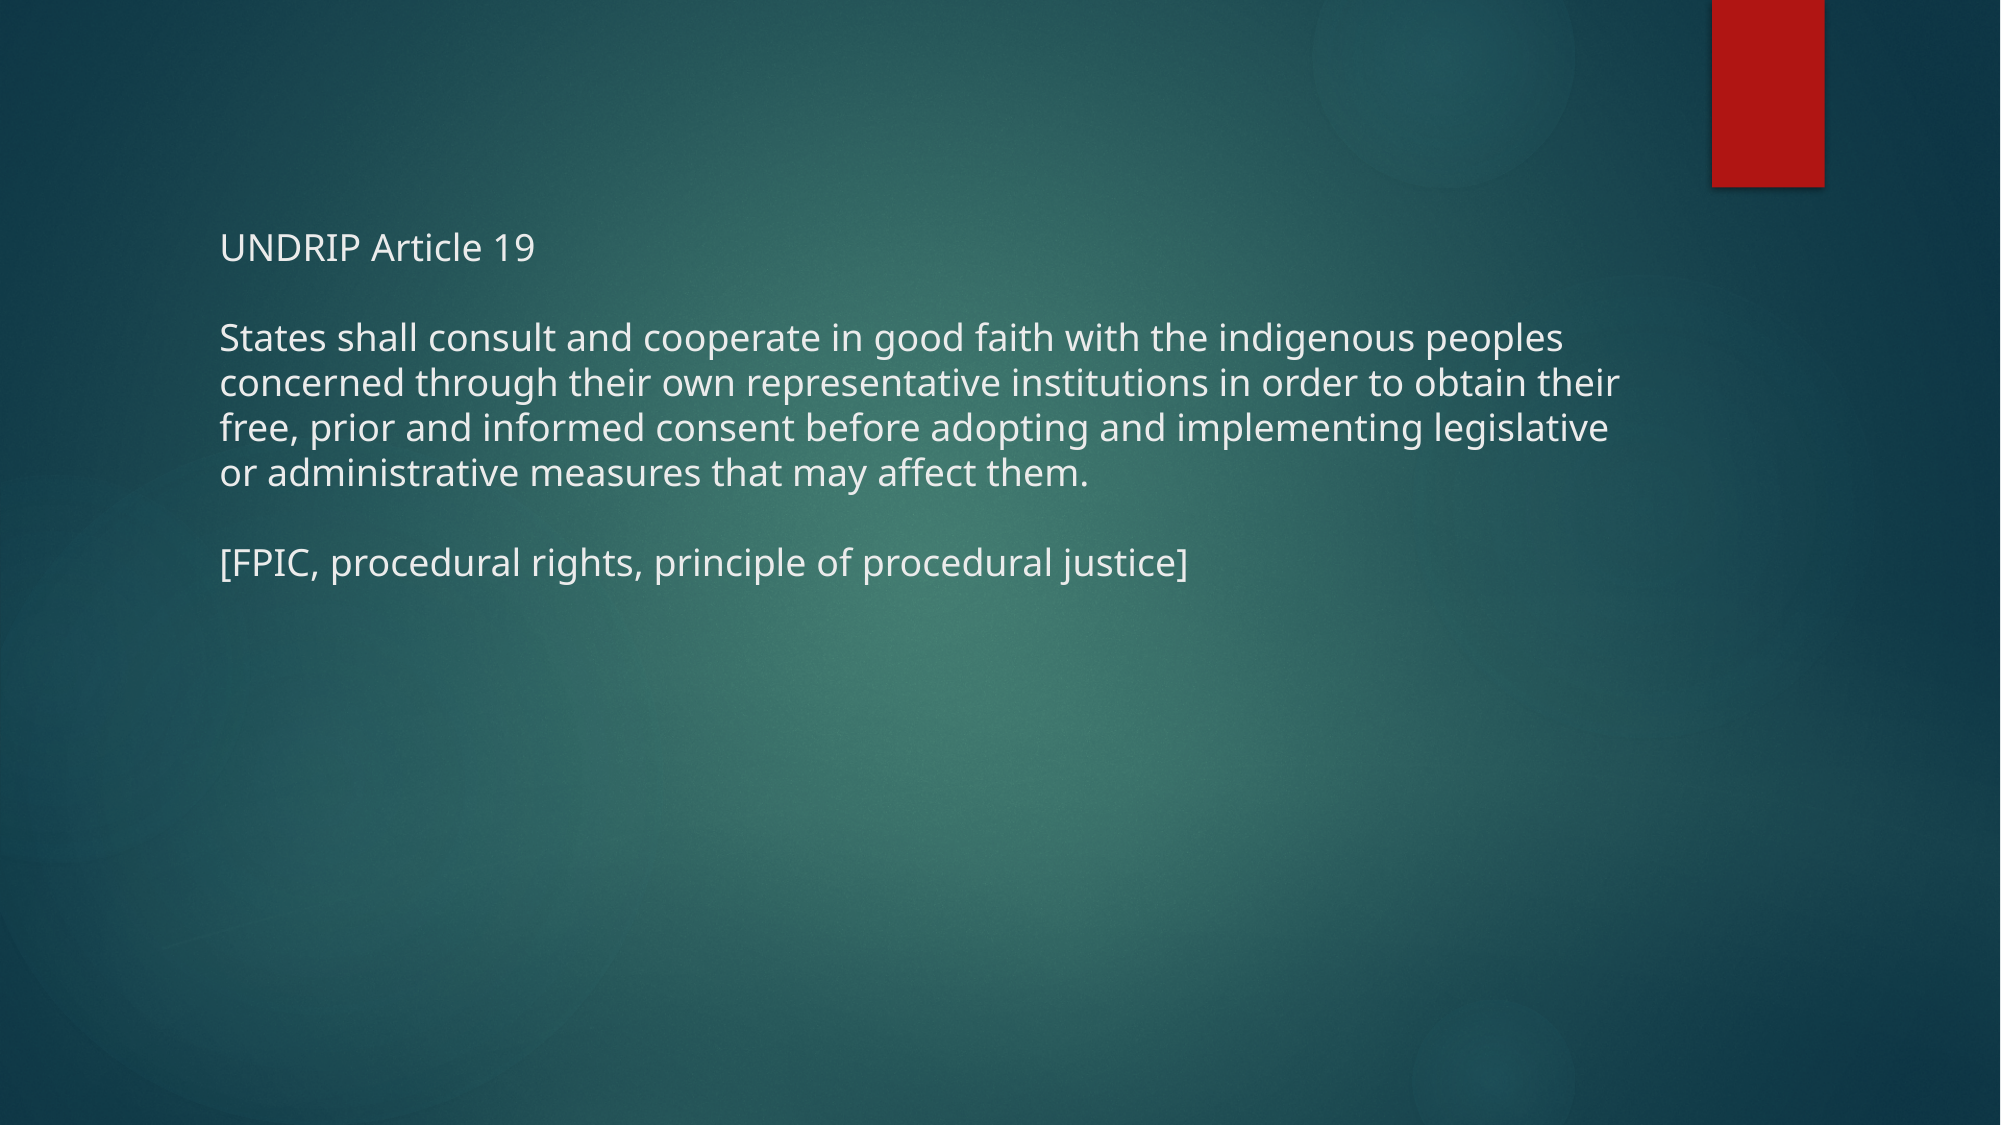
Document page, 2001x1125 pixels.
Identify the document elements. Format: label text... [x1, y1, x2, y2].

title UNDRIP Article 19 States shall consult and cooperate in good faith with the indigenous peoples concerned through their own representative institutions in order to obtain their free, prior and informed consent before adopting and implementing legislative or administrative measures that may affect them. [FPIC, procedural rights, principle of procedural justice] [204, 216, 1645, 970]
